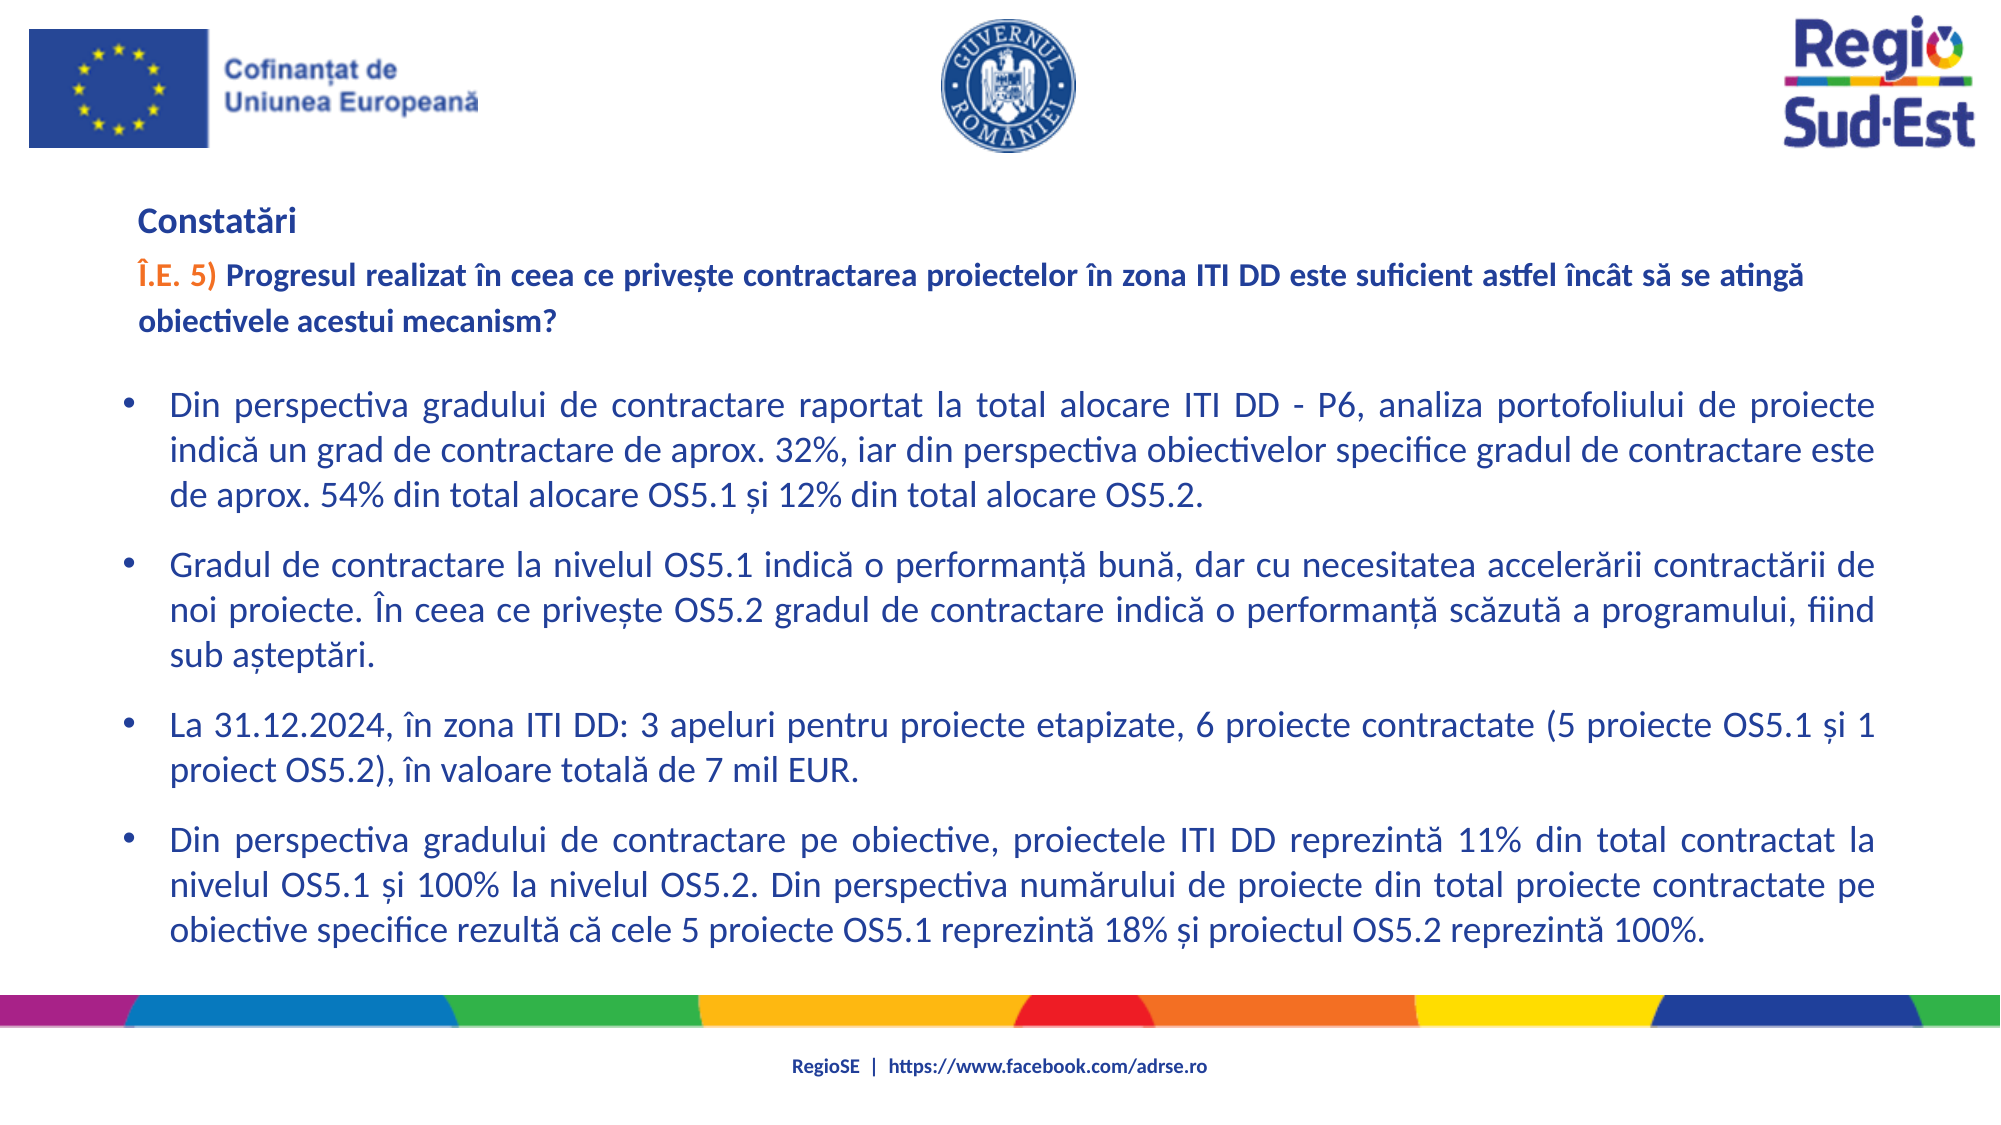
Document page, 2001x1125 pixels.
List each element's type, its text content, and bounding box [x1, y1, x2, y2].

text_box Din perspectiva gradului de contractare raportat la total alocare ITI DD - P6, analiza portofoliului de proiecte indică un grad de contractare de aprox. 32%, iar din perspectiva obiectivelor specifice gradul de contractare este de aprox. 54% din total alocare OS5.1 și 12% din total alocare OS5.2. Gradul de contractare la nivelul OS5.1 indică o performanță bună, dar cu necesitatea accelerării contractării de noi proiecte. În ceea ce privește OS5.2 gradul de contractare indică o performanță scăzută a programului, fiind sub așteptări. La 31.12.2024, în zona ITI DD: 3 apeluri pentru proiecte etapizate, 6 proiecte contractate (5 proiecte OS5.1 și 1 proiect OS5.2), în valoare totală de 7 mil EUR. Din perspectiva gradului de contractare pe obiective, proiectele ITI DD reprezintă 11% din total contractat la nivelul OS5.1 și 100% la nivelul OS5.2. Din perspectiva numărului de proiecte din total proiecte contractate pe obiective specifice rezultă că cele 5 proiecte OS5.1 reprezintă 18% și proiectul OS5.2 reprezintă 100%. [107, 372, 1892, 995]
picture [0, 995, 2000, 1029]
picture [941, 19, 1076, 153]
text_box Î.E. 5) Progresul realizat în ceea ce privește contractarea proiectelor în zona ITI DD este suficient astfel încât să se atingă obiectivele acestui mecanism? [123, 240, 1823, 352]
picture [1759, 0, 2000, 220]
text_box RegioSE | https://www.facebook.com/adrse.ro [776, 1029, 1223, 1085]
picture [28, 28, 478, 148]
text_box Constatări [123, 188, 1223, 240]
